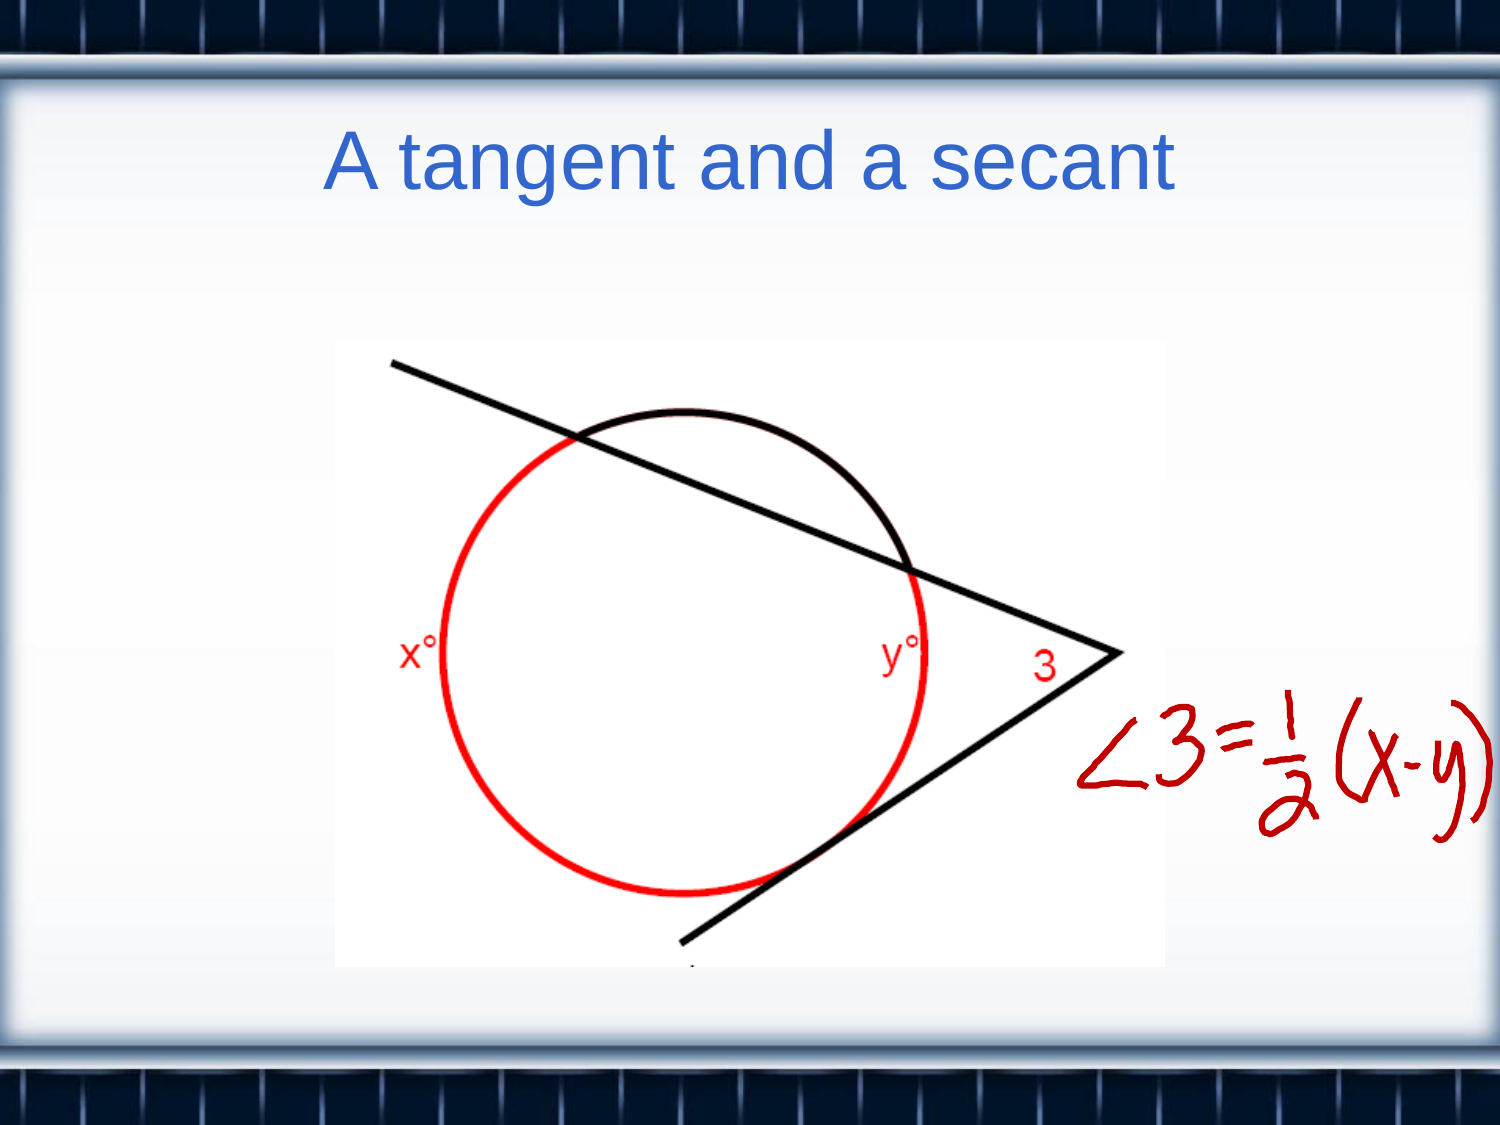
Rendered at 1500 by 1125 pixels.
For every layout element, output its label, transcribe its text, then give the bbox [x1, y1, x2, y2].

text_box [1383, 762, 1398, 797]
text_box [1170, 706, 1203, 785]
text_box [1337, 697, 1367, 801]
text_box [1221, 741, 1253, 751]
text_box [1370, 730, 1384, 760]
picture [0, 0, 1500, 1125]
title A tangent and a secant [74, 62, 1426, 251]
text_box [1261, 772, 1317, 835]
text_box [1404, 764, 1420, 768]
text_box [1263, 756, 1306, 763]
text_box [1364, 734, 1398, 801]
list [335, 341, 1165, 967]
text_box [1287, 689, 1293, 735]
text_box [1216, 723, 1254, 734]
text_box [1433, 740, 1464, 841]
text_box [1451, 702, 1491, 822]
